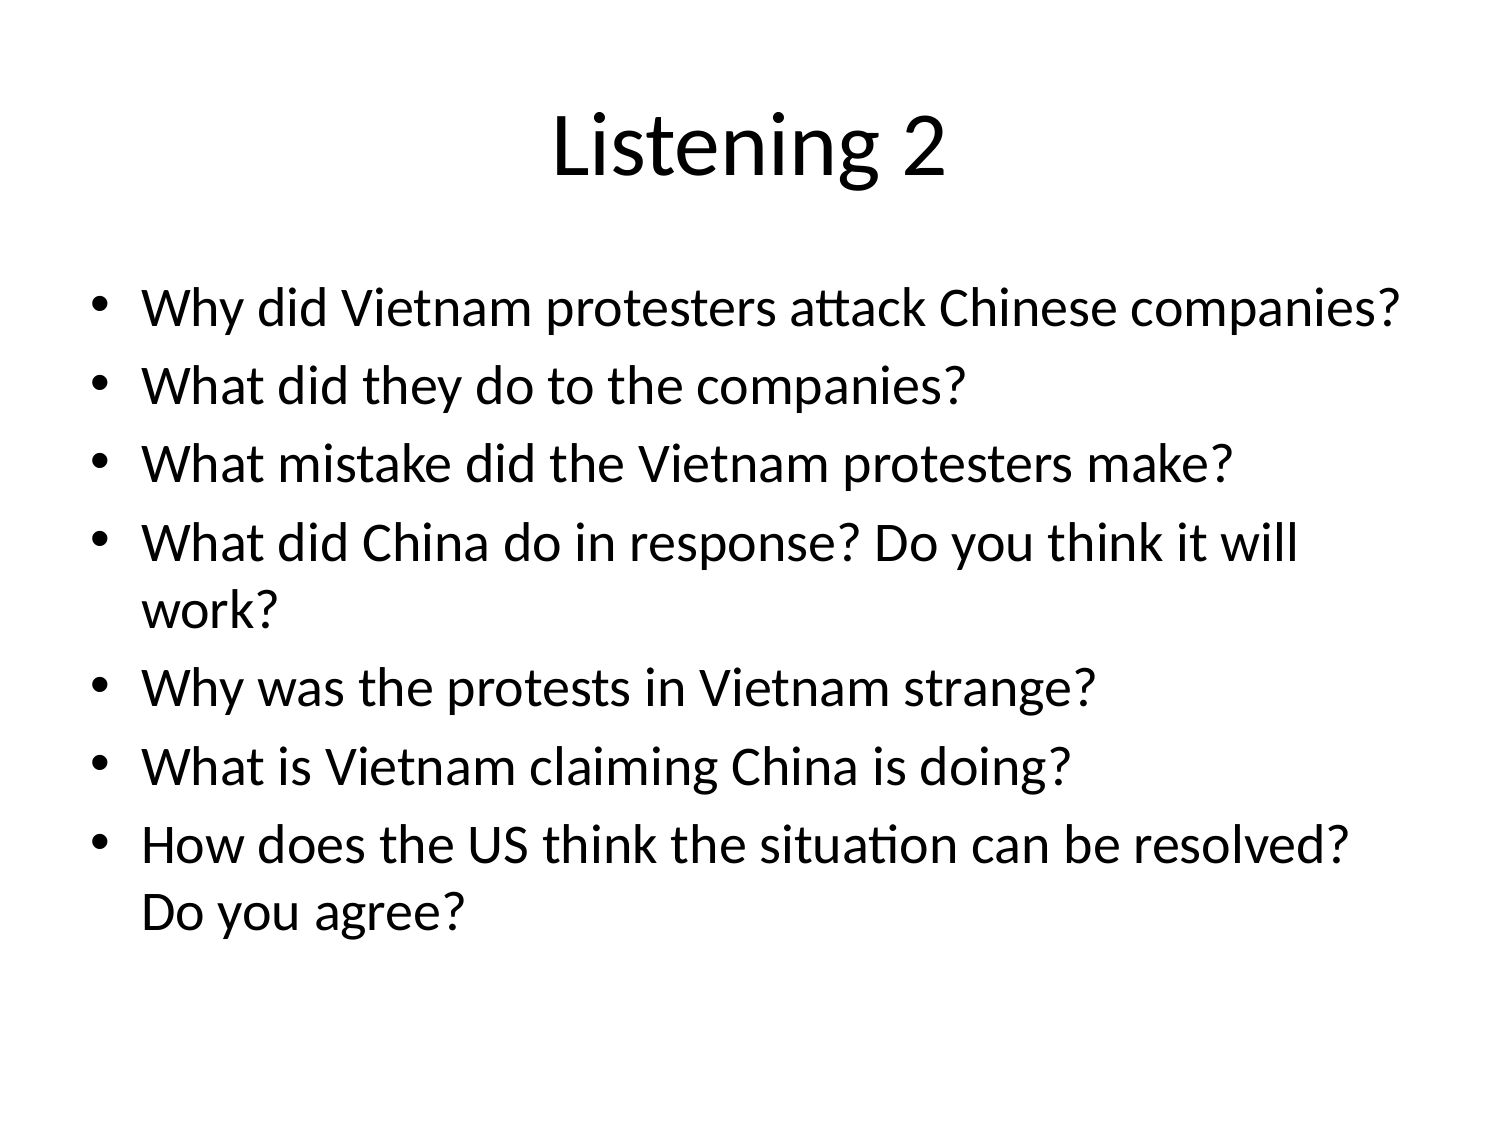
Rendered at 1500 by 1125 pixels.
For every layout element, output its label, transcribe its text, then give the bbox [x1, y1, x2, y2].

list Why did Vietnam protesters attack Chinese companies? What did they do to the companies? What mistake did the Vietnam protesters make? What did China do in response? Do you think it will work? Why was the protests in Vietnam strange? What is Vietnam claiming China is doing? How does the US think the situation can be resolved? Do you agree? [75, 262, 1425, 1005]
title Listening 2 [75, 45, 1425, 233]
